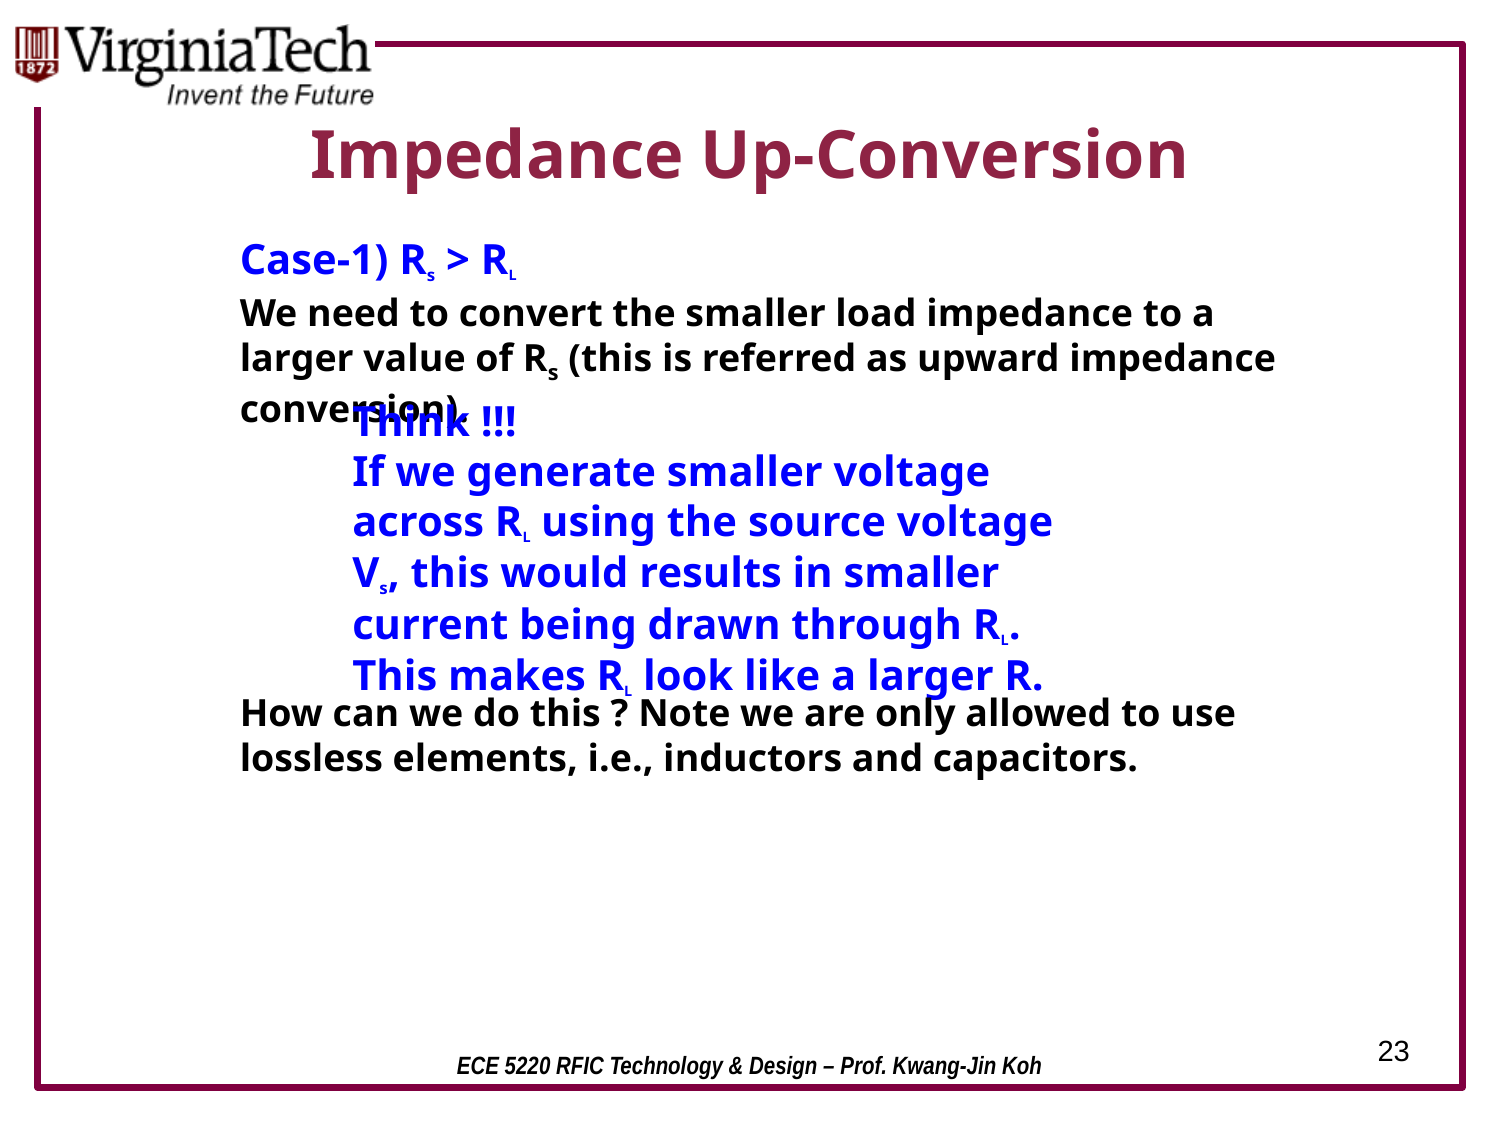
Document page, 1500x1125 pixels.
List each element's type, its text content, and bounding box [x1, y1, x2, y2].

slide_number 23 [1074, 1024, 1425, 1103]
text_box Think !!! If we generate smaller voltage across RL using the source voltage Vs, this would results in smaller current being drawn through RL. This makes RL look like a larger R. [337, 387, 1086, 681]
text_box How can we do this ? Note we are only allowed to use lossless elements, i.e., inductors and capacitors. [224, 681, 1338, 787]
text_box Case-1) Rs > RL [224, 224, 973, 281]
picture [15, 24, 375, 107]
title Impedance Up-Conversion [75, 104, 1425, 213]
text_box We need to convert the smaller load impedance to a larger value of Rs (this is referred as upward impedance conversion). [224, 281, 1338, 438]
